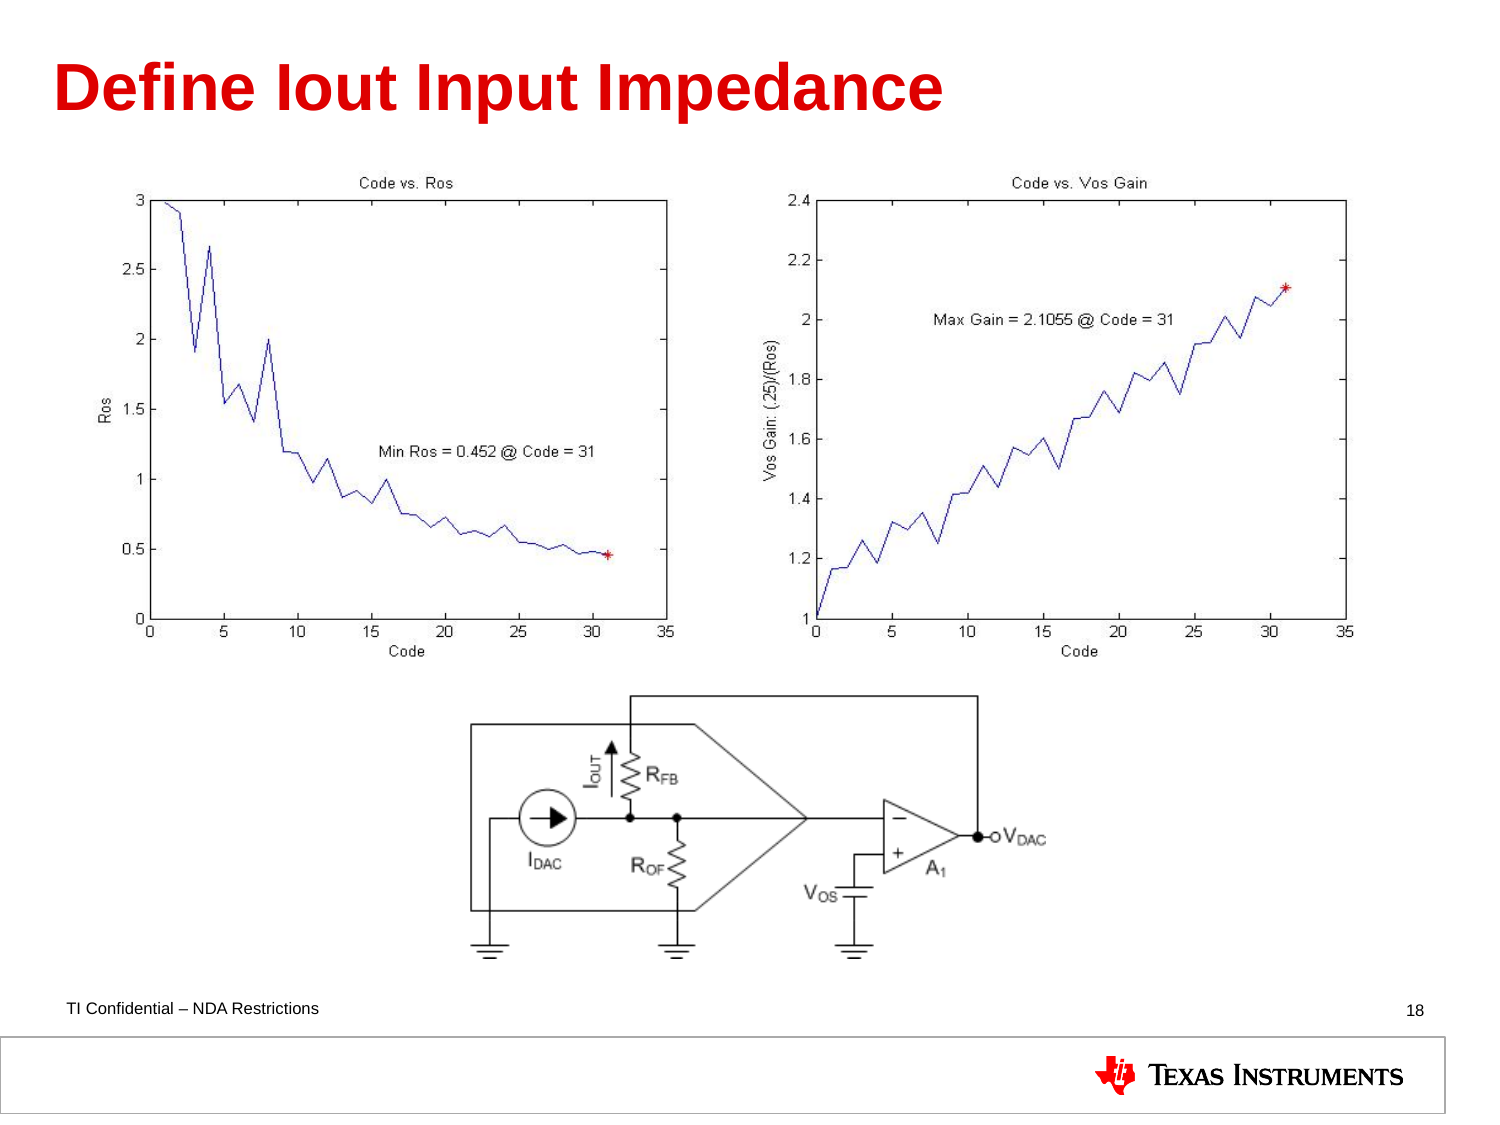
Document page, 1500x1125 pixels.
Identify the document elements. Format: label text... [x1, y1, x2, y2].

picture [64, 161, 1410, 676]
title Define Iout Input Impedance [37, 23, 1426, 158]
picture [1095, 1056, 1403, 1095]
slide_number 18 [1089, 992, 1440, 1027]
picture [469, 694, 1047, 959]
